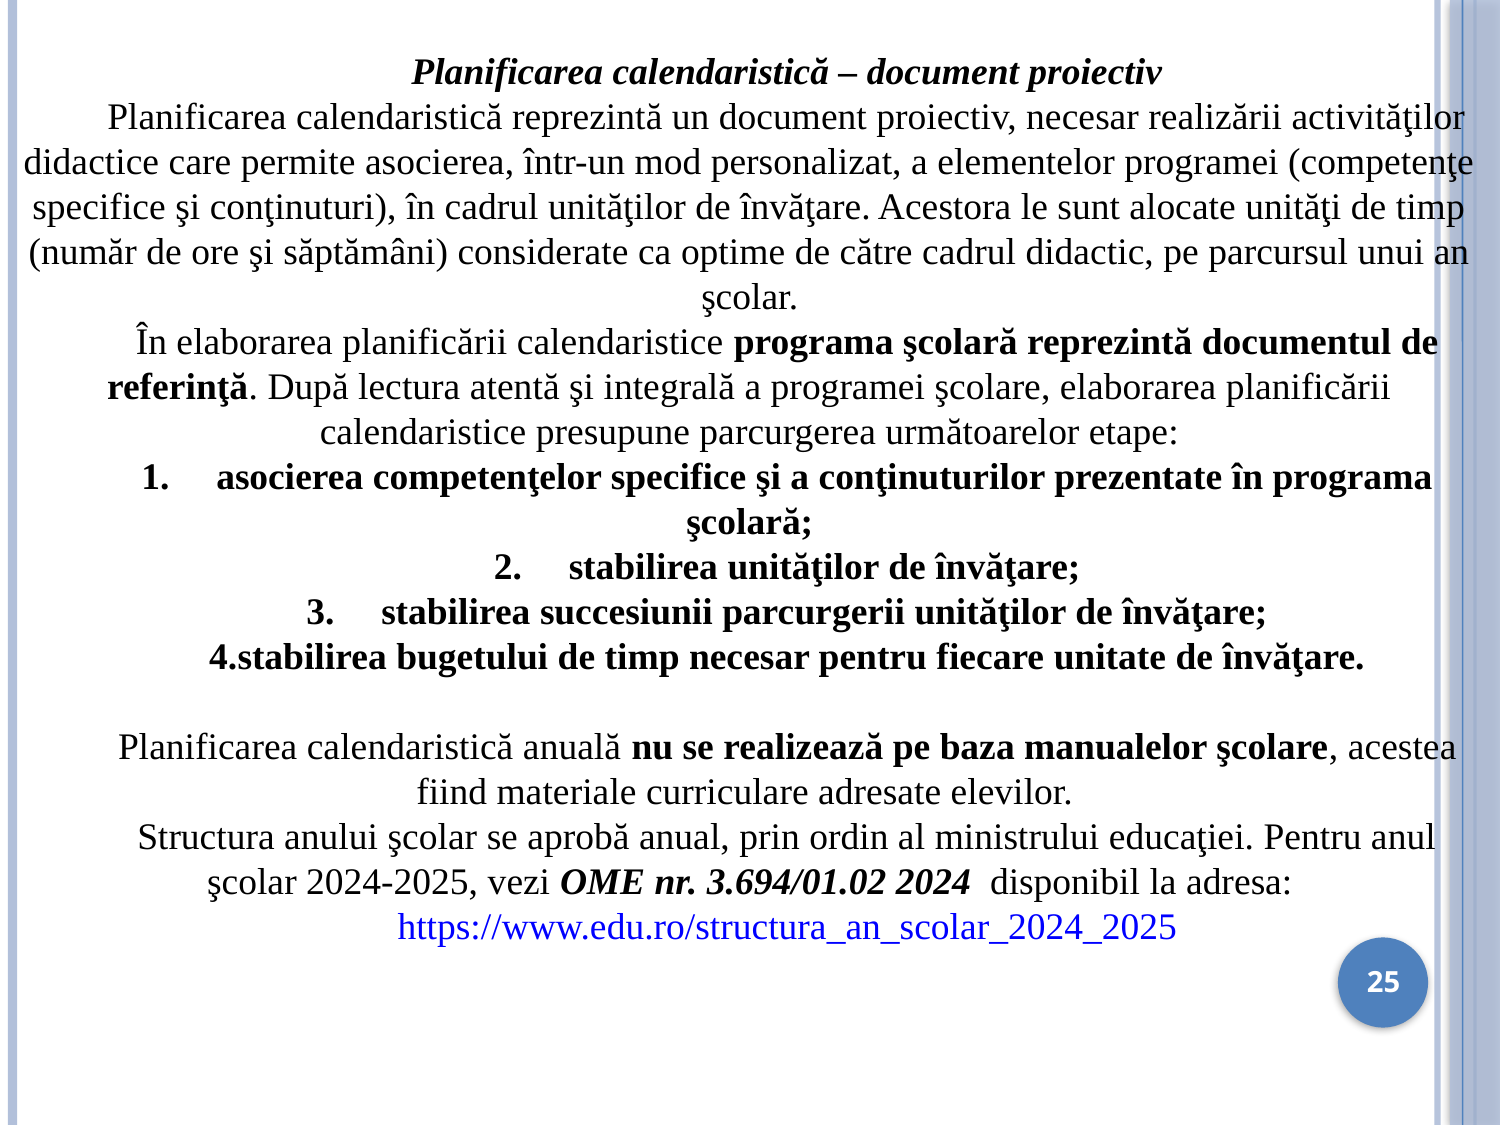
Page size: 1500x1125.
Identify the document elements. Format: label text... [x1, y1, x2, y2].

text_box Planificarea calendaristică – document proiectiv Planificarea calendaristică reprezintă un document proiectiv, necesar realizării activităţilor didactice care permite asocierea, într-un mod personalizat, a elementelor programei (competenţe specifice şi conţinuturi), în cadrul unităţilor de învăţare. Acestora le sunt alocate unităţi de timp (număr de ore şi săptămâni) considerate ca optime de către cadrul didactic, pe parcursul unui an şcolar. În elaborarea planificării calendaristice programa şcolară reprezintă documentul de referinţă. După lectura atentă şi integrală a programei şcolare, elaborarea planificării calendaristice presupune parcurgerea următoarelor etape: 1. asocierea competenţelor specifice şi a conţinuturilor prezentate în programa şcolară; 2. stabilirea unităţilor de învăţare; 3. stabilirea succesiunii parcurgerii unităţilor de învăţare; stabilirea bugetului de timp necesar pentru fiecare unitate de învăţare. Planificarea calendaristică anuală nu se realizează pe baza manualelor şcolare, acestea fiind materiale curriculare adresate elevilor. Structura anului şcolar se aprobă anual, prin ordin al ministrului educaţiei. Pentru anul şcolar 2024-2025, vezi OME nr. 3.694/01.02 2024 disponibil la adresa: https://www.edu.ro/structura_an_scolar_2024_2025 [0, 39, 1500, 1065]
